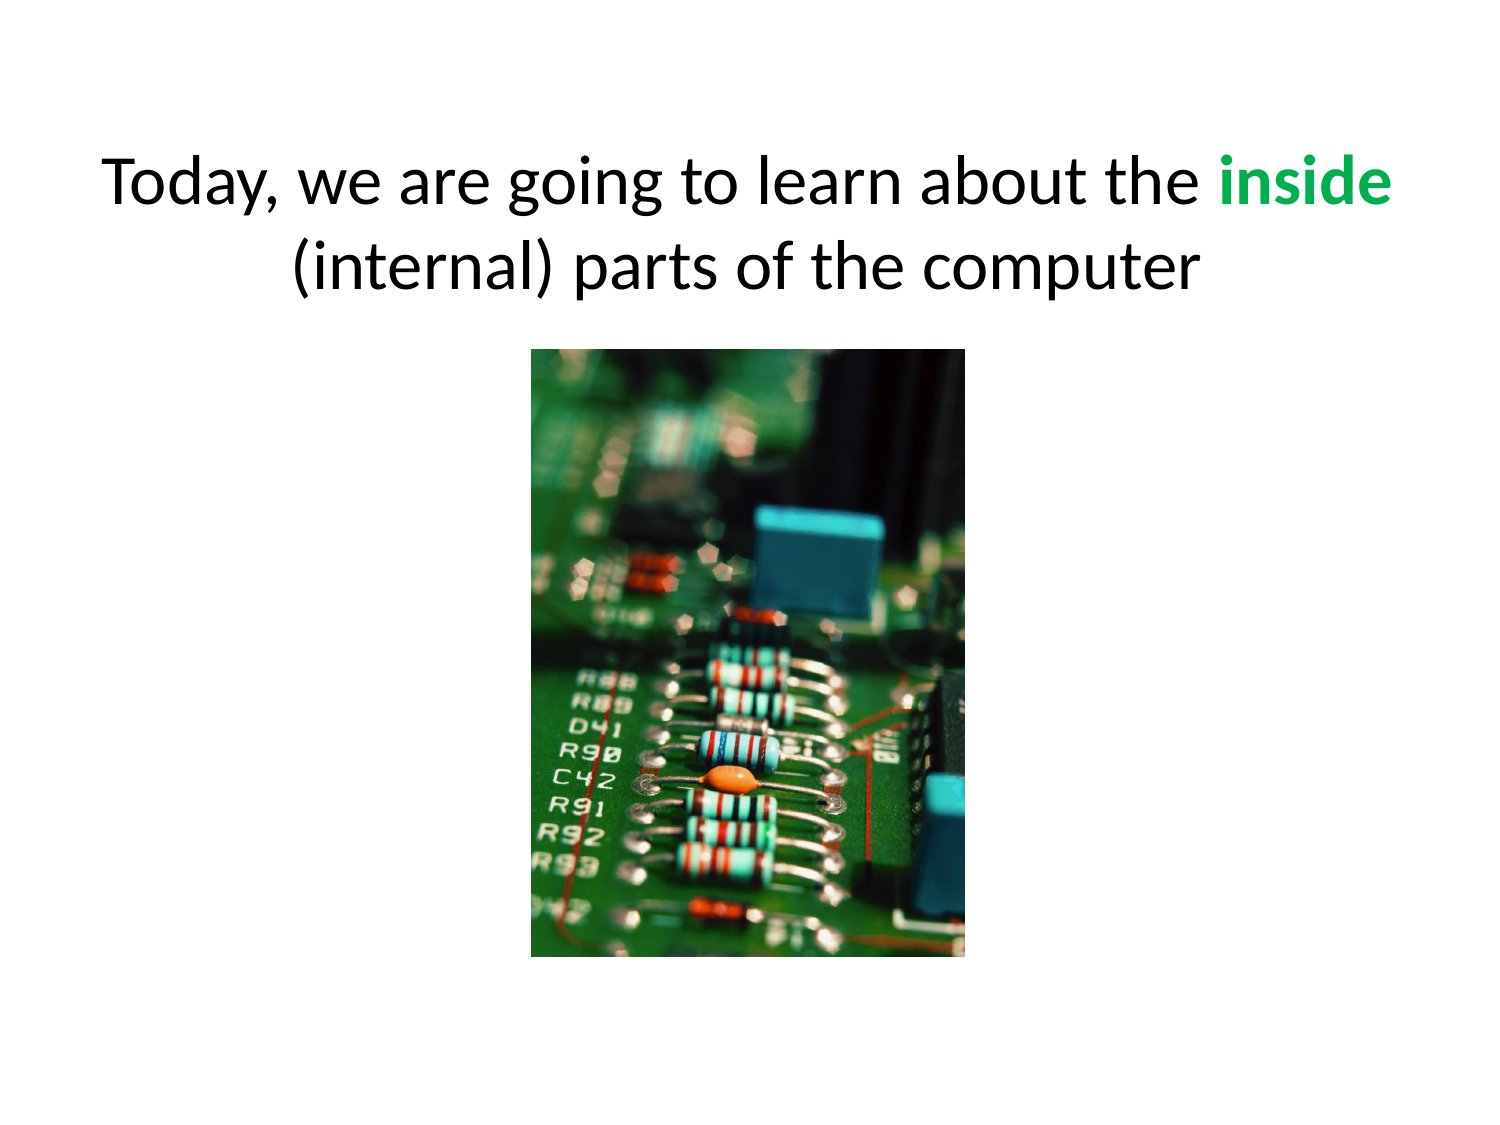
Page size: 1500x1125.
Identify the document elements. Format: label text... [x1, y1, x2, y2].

picture [530, 349, 965, 957]
title Today, we are going to learn about the inside (internal) parts of the computer [72, 125, 1423, 313]
